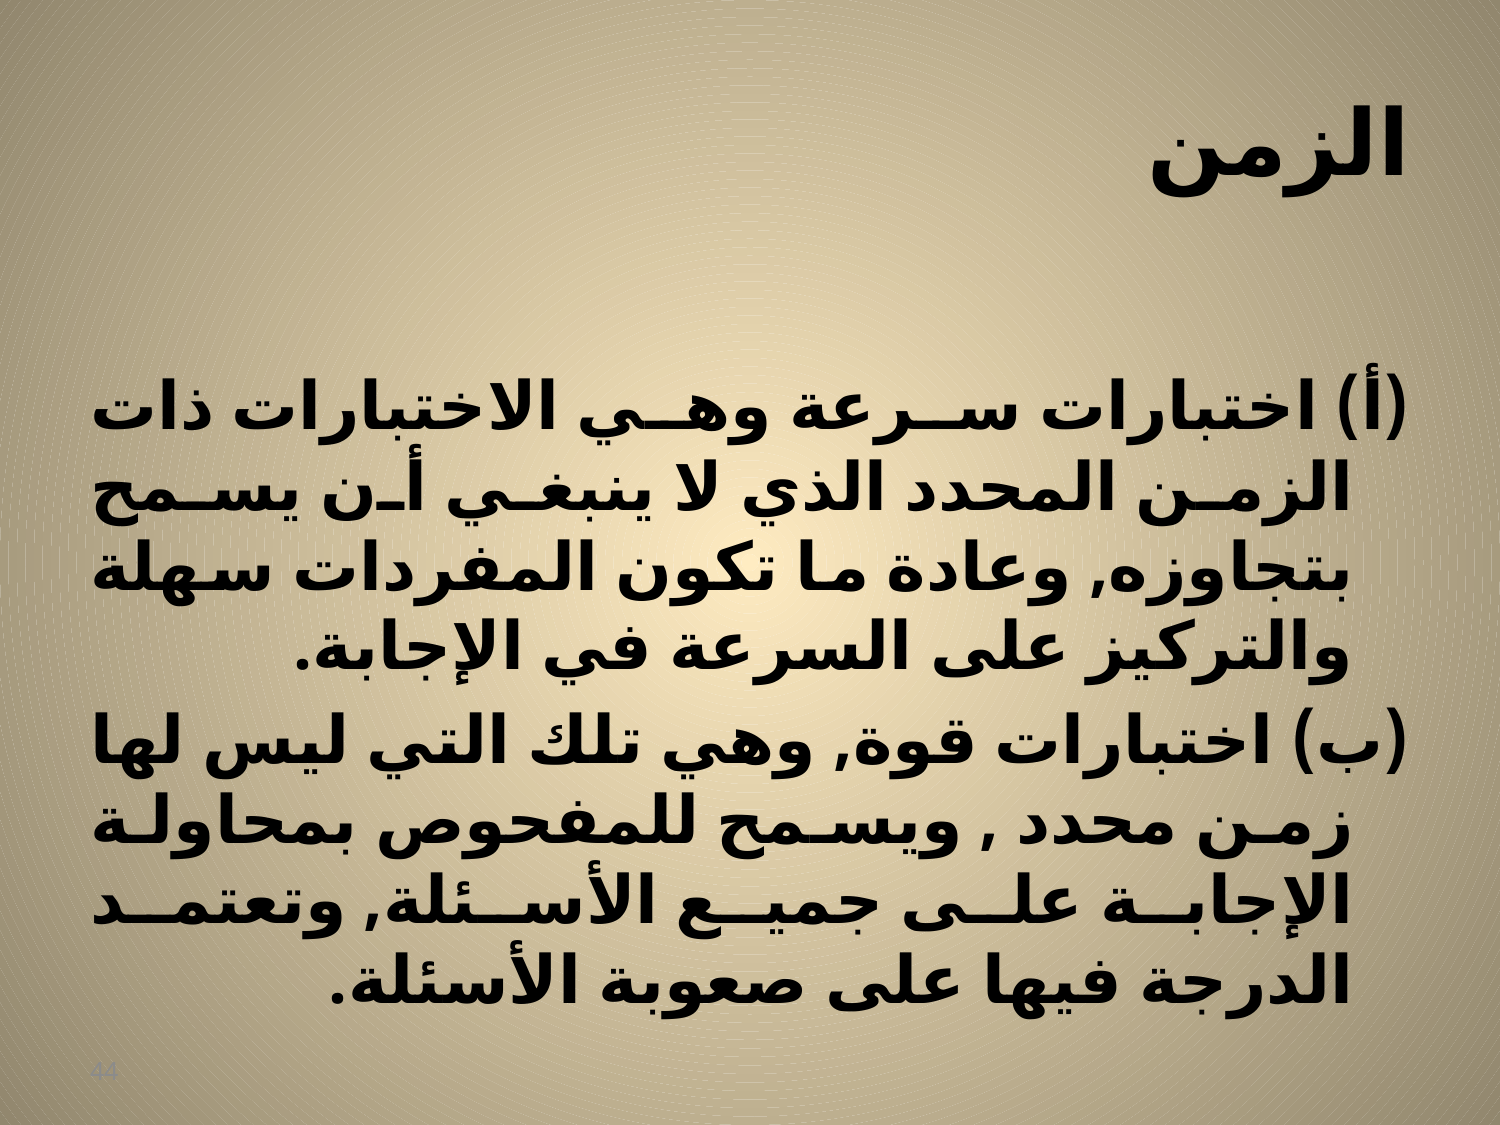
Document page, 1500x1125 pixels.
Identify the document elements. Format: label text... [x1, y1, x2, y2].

list (أ) اختبارات سرعة وهي الاختبارات ذات الزمن المحدد الذي لا ينبغي أن يسمح بتجاوزه, وعادة ما تكون المفردات سهلة والتركيز على السرعة في الإجابة. (ب) اختبارات قوة, وهي تلك التي ليس لها زمن محدد , ويسمح للمفحوص بمحاولة الإجابة على جميع الأسئلة, وتعتمد الدرجة فيها على صعوبة الأسئلة. [75, 262, 1425, 1005]
slide_number 44 [75, 1042, 425, 1103]
title الزمن [75, 45, 1425, 233]
